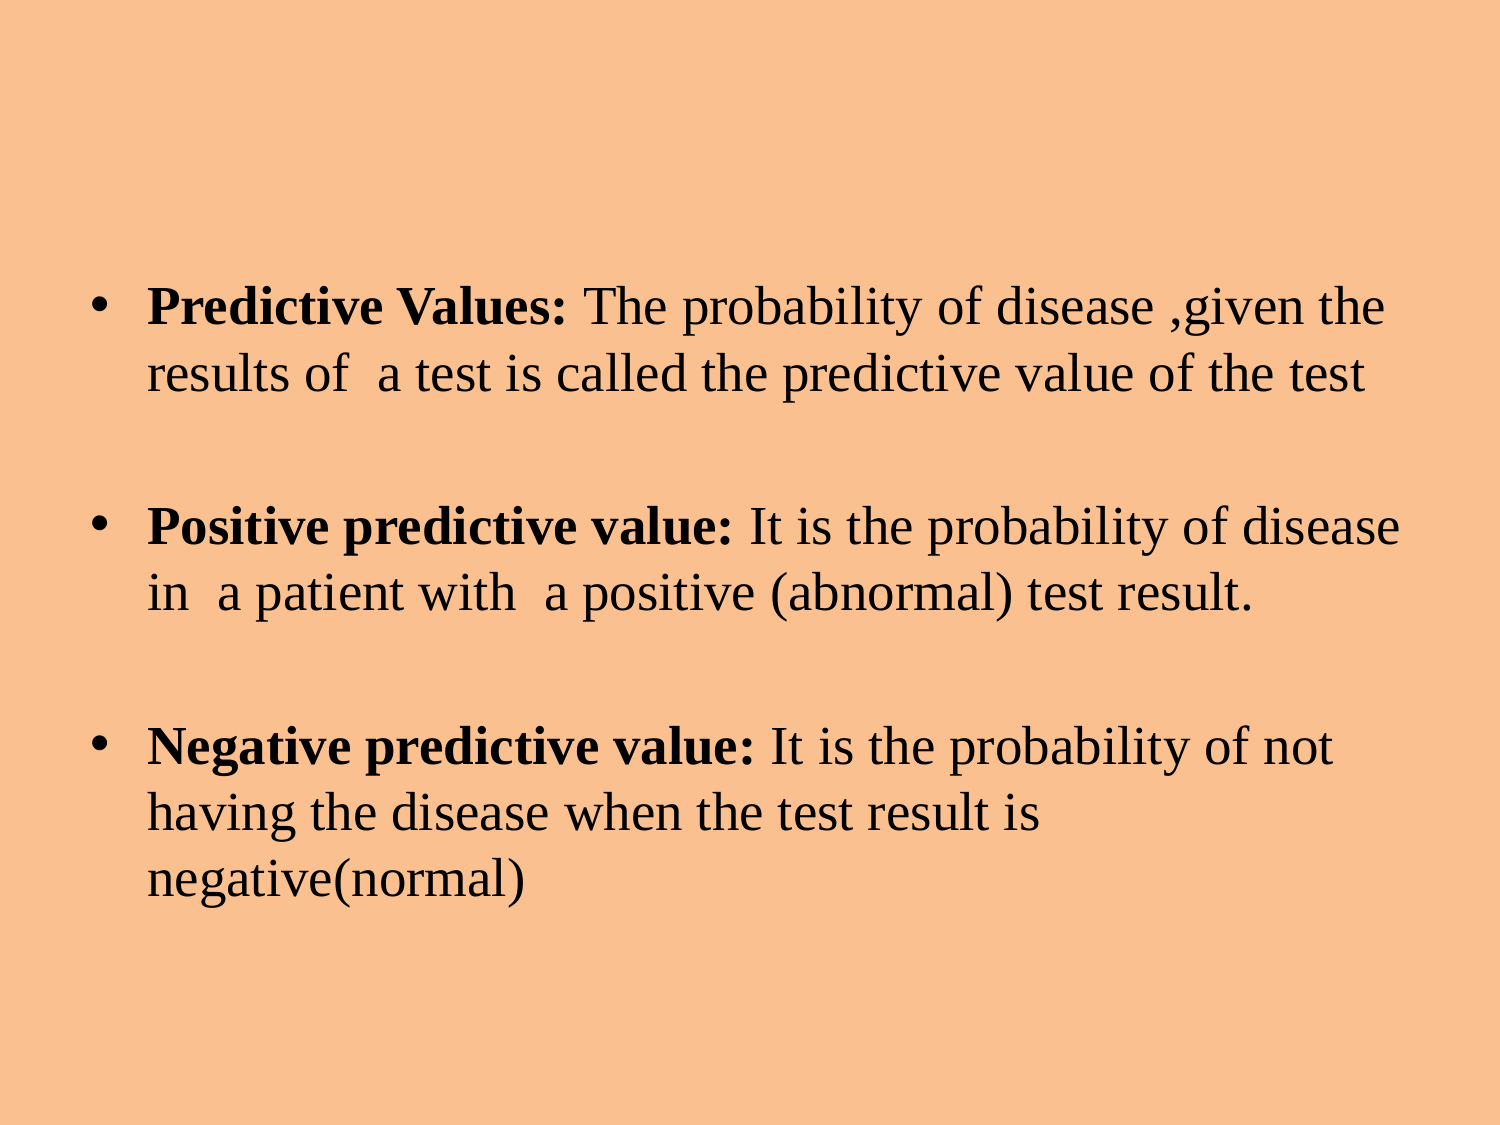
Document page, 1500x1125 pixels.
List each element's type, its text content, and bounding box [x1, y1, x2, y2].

list Predictive Values: The probability of disease ,given the results of a test is called the predictive value of the test Positive predictive value: It is the probability of disease in a patient with a positive (abnormal) test result. Negative predictive value: It is the probability of not having the disease when the test result is negative(normal) [75, 262, 1425, 1005]
